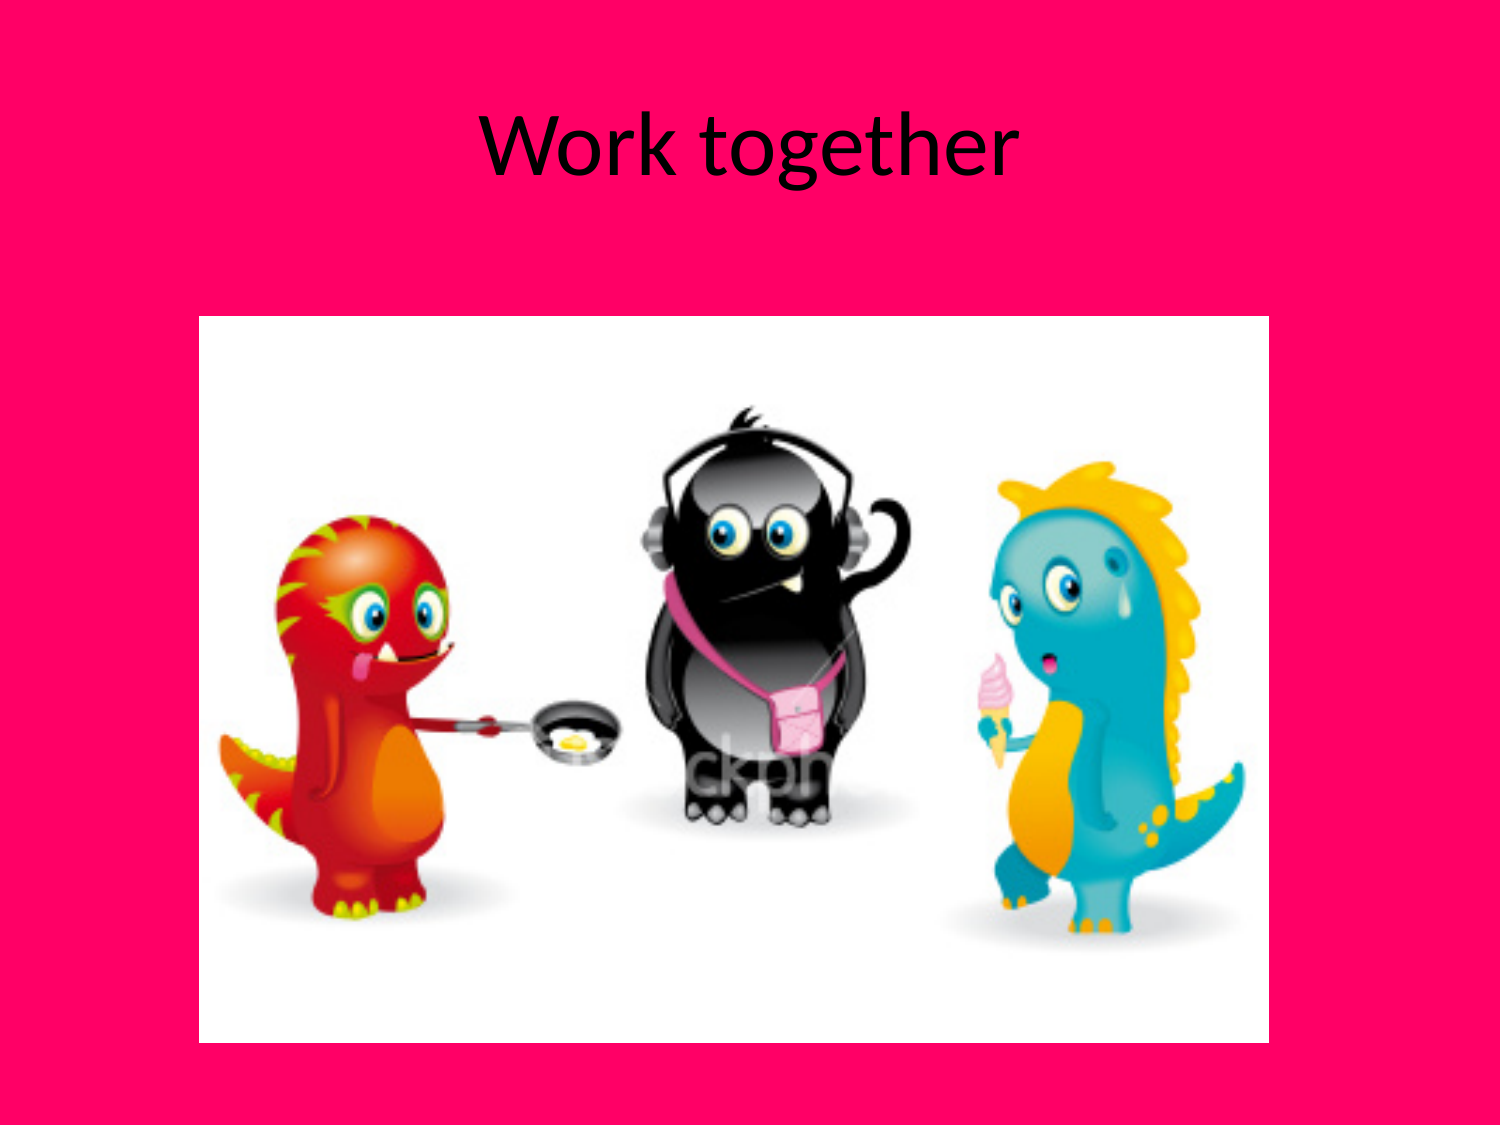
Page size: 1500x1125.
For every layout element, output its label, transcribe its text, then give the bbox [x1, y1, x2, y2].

title Work together [75, 45, 1425, 233]
picture [198, 316, 1269, 1043]
